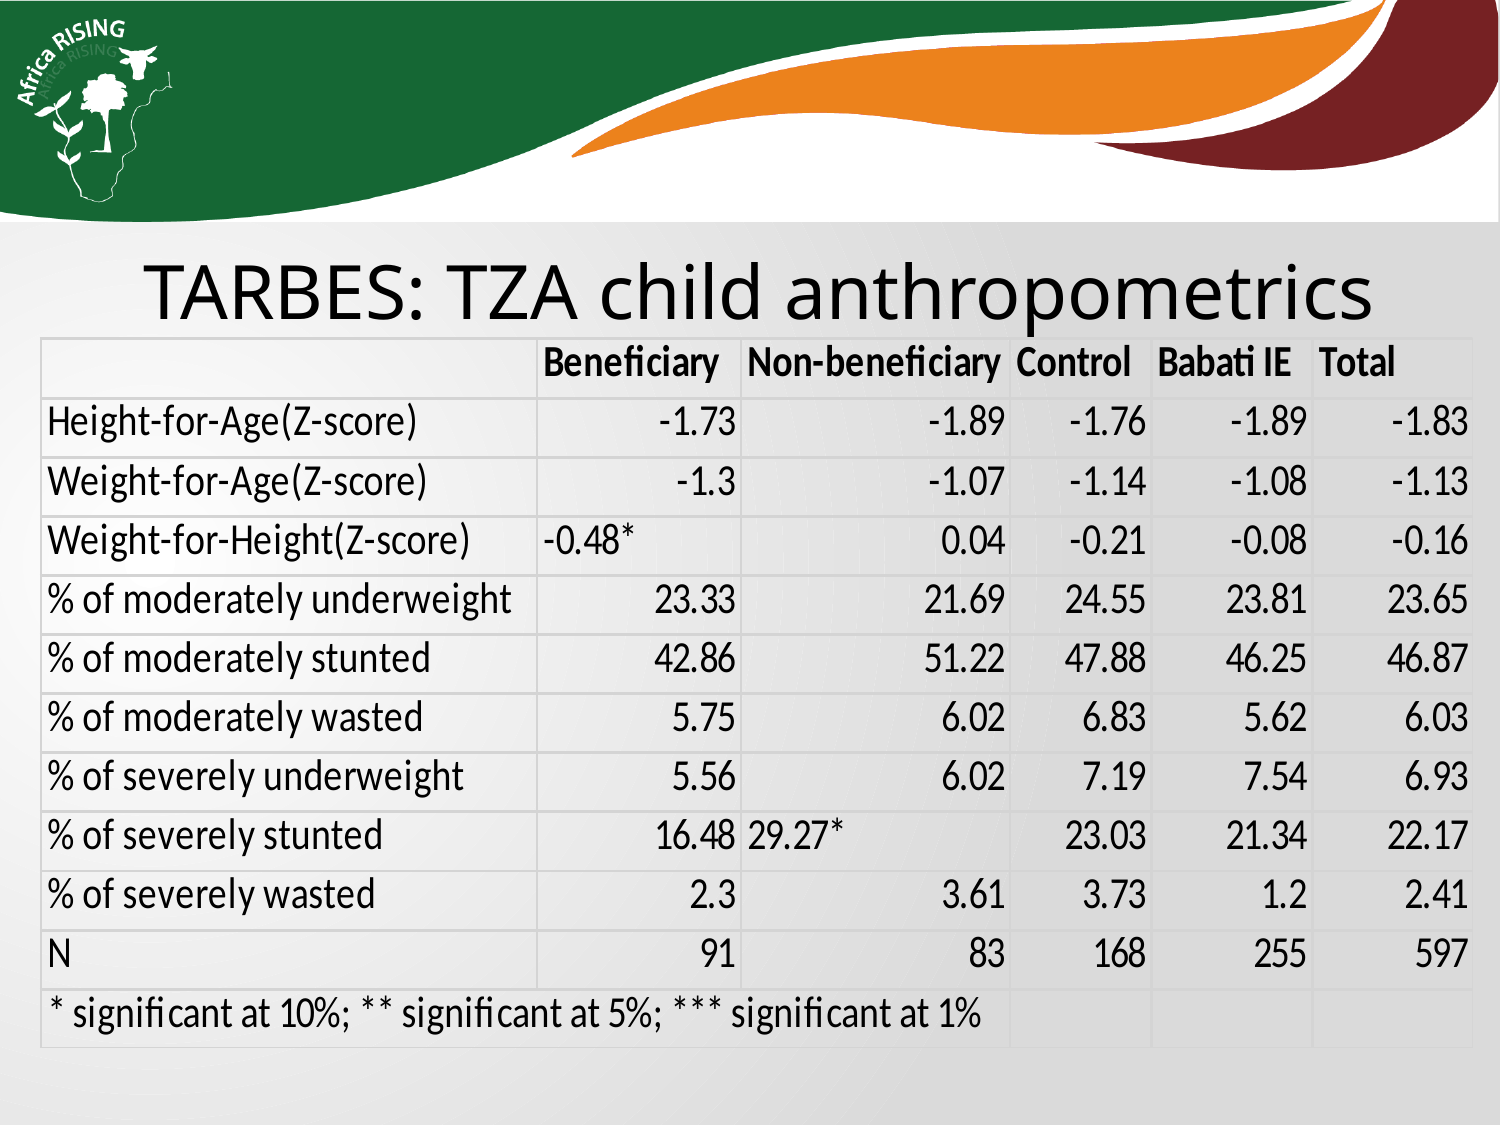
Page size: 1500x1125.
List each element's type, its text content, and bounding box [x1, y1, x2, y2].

text_box TARBES: TZA child anthropometrics [50, 237, 1450, 330]
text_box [39, 336, 1476, 1051]
picture [0, 0, 1499, 222]
